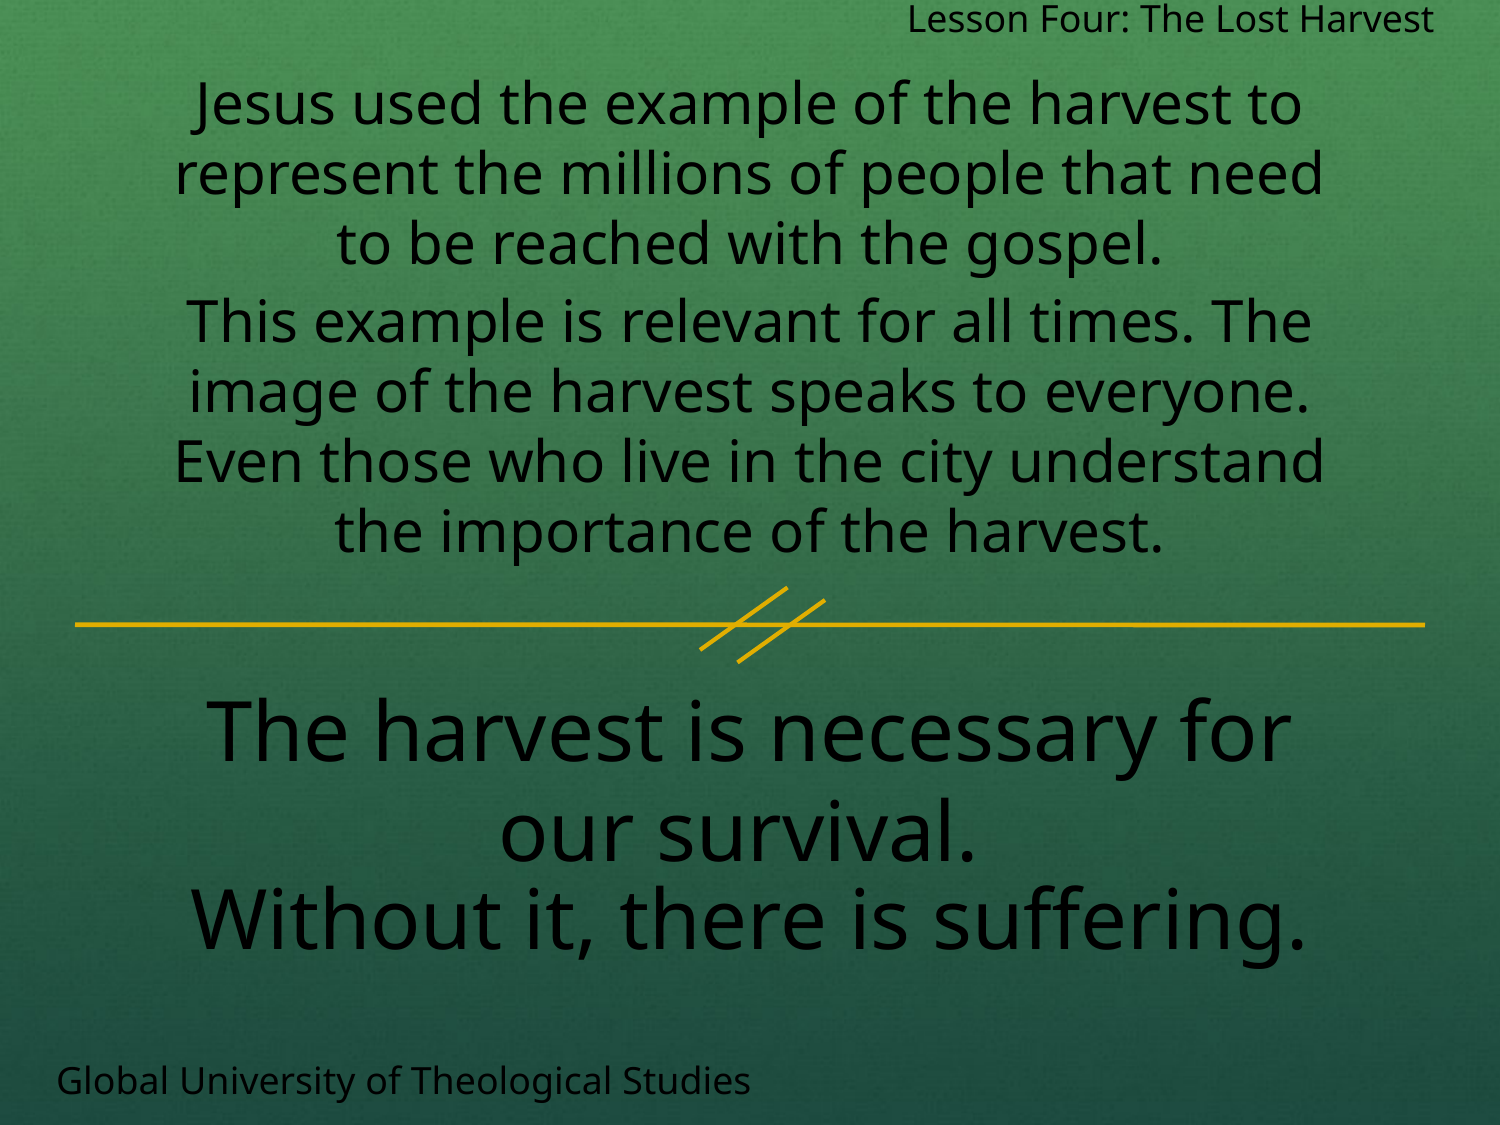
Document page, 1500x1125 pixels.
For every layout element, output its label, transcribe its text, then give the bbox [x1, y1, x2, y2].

text_box The harvest is necessary for our survival. [137, 676, 1363, 858]
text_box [74, 586, 1426, 663]
text_box Without it, there is suffering. [137, 858, 1363, 974]
text_box Jesus used the example of the harvest to represent the millions of people that need to be reached with the gospel. [137, 58, 1363, 277]
text_box Lesson Four: The Lost Harvest [892, 0, 1450, 93]
picture [0, 0, 1500, 1125]
text_box Global University of Theological Studies [41, 1049, 768, 1110]
text_box This example is relevant for all times. The image of the harvest speaks to everyone. Even those who live in the city understand the importance of the harvest. [137, 277, 1363, 572]
